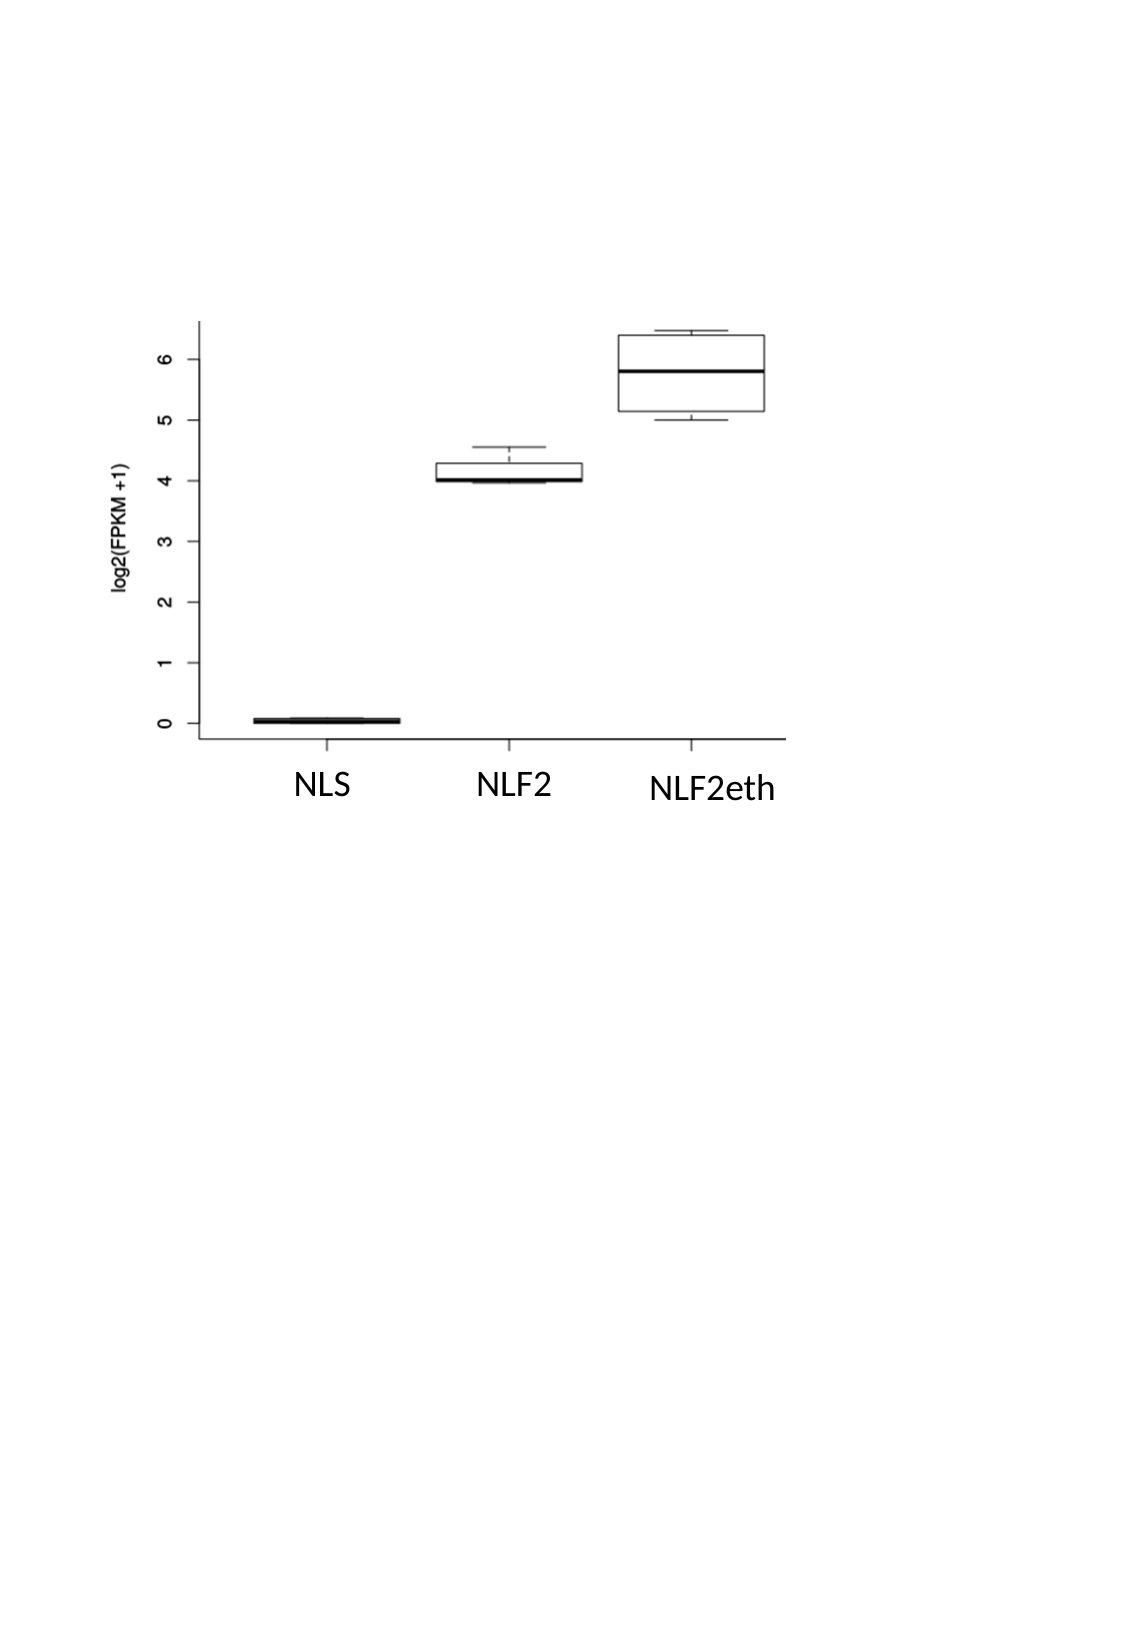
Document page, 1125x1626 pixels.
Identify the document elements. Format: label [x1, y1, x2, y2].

text_box [104, 321, 821, 816]
